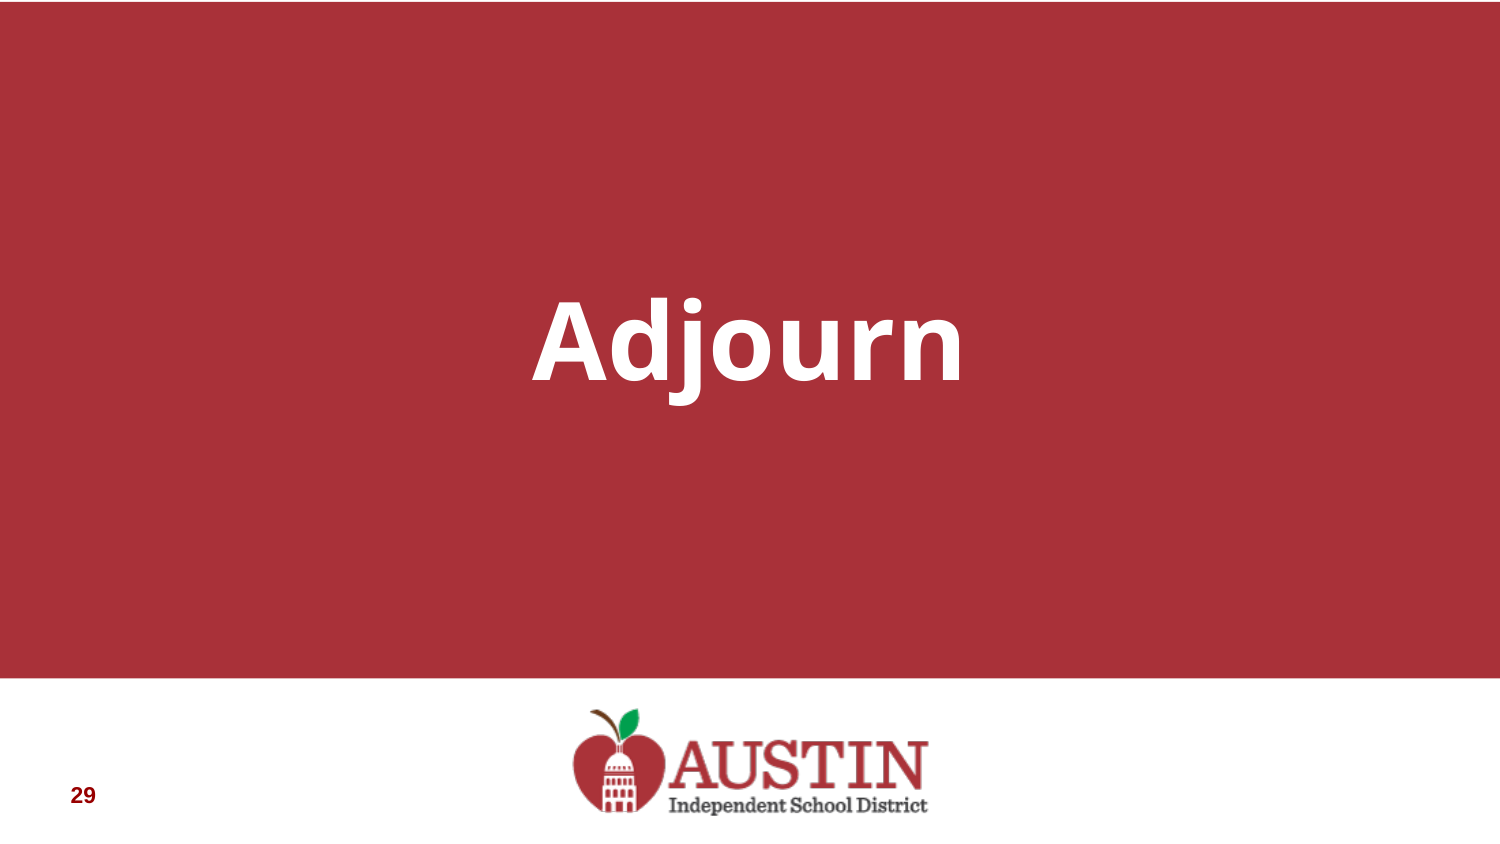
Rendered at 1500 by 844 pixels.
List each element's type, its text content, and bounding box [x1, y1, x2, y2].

text_box [0, 1, 1500, 679]
slide_number ‹#› [21, 761, 112, 827]
title Adjourn [51, 29, 1449, 644]
picture [565, 692, 934, 831]
